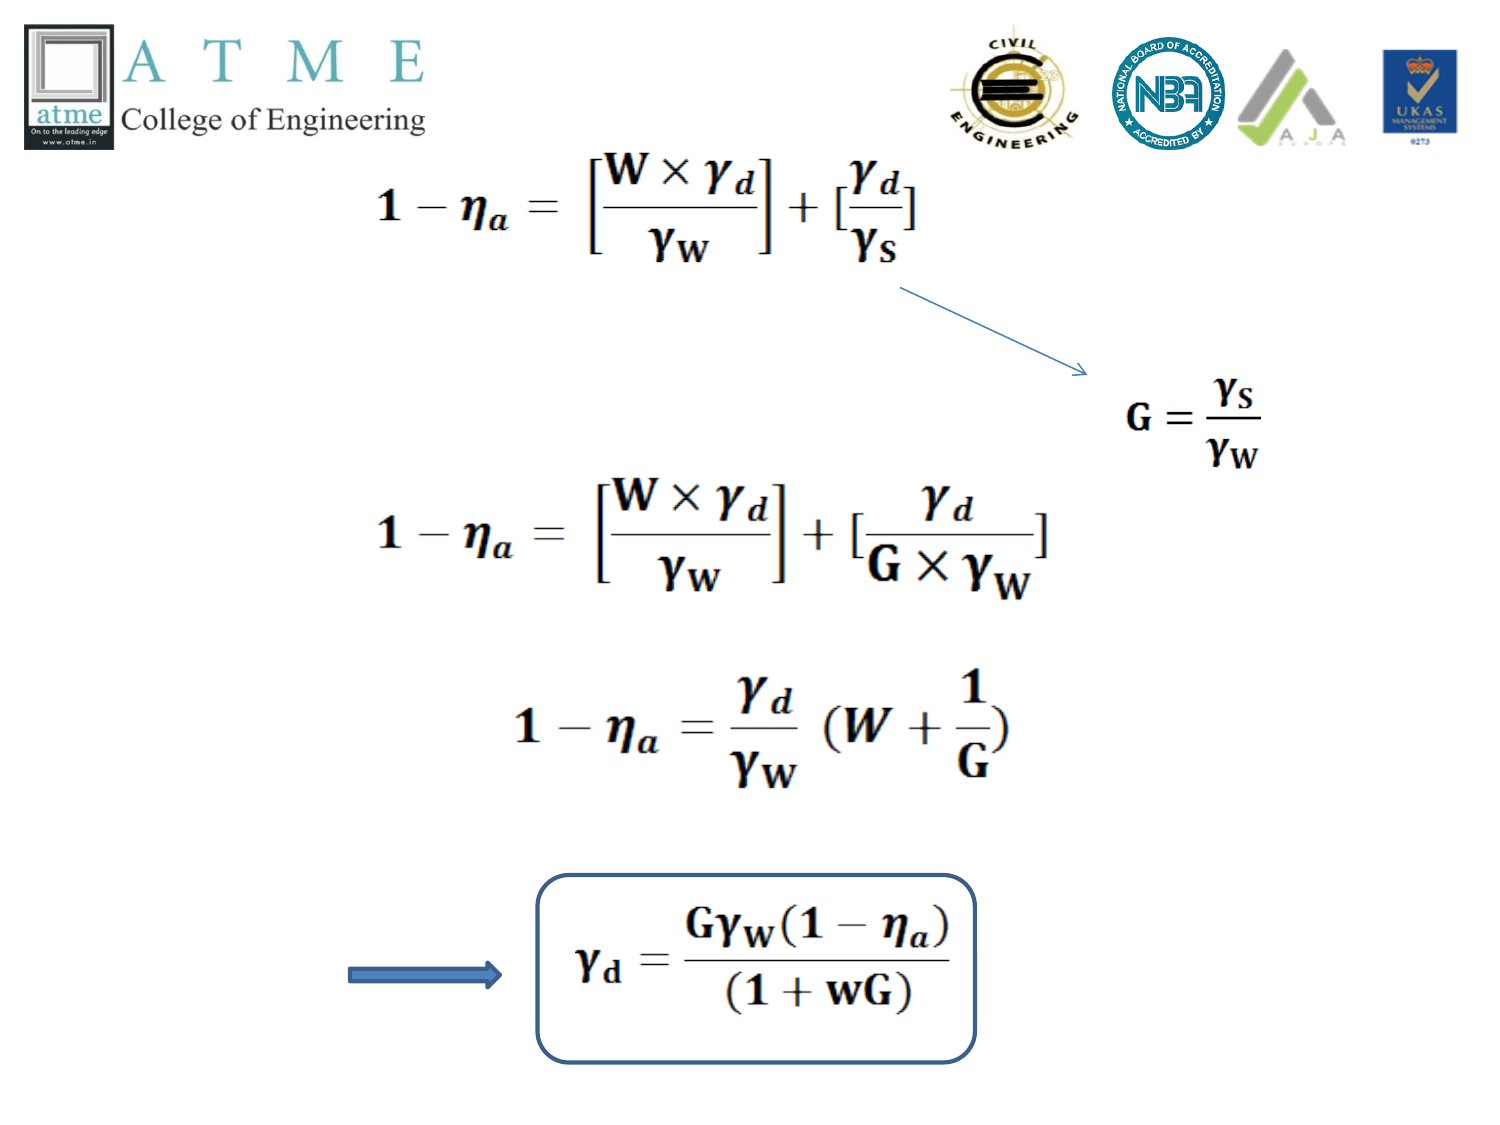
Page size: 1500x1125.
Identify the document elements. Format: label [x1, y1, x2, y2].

picture [1209, 103, 1218, 120]
text_box [535, 872, 978, 1065]
picture [1237, 49, 1458, 146]
picture [374, 474, 1051, 613]
picture [1112, 37, 1213, 150]
picture [1184, 109, 1225, 150]
picture [950, 24, 1080, 150]
picture [574, 899, 962, 1026]
picture [1179, 37, 1225, 79]
picture [512, 662, 1013, 801]
picture [24, 24, 919, 276]
picture [1124, 374, 1262, 477]
text_box [347, 960, 503, 990]
text_box [899, 287, 1088, 376]
